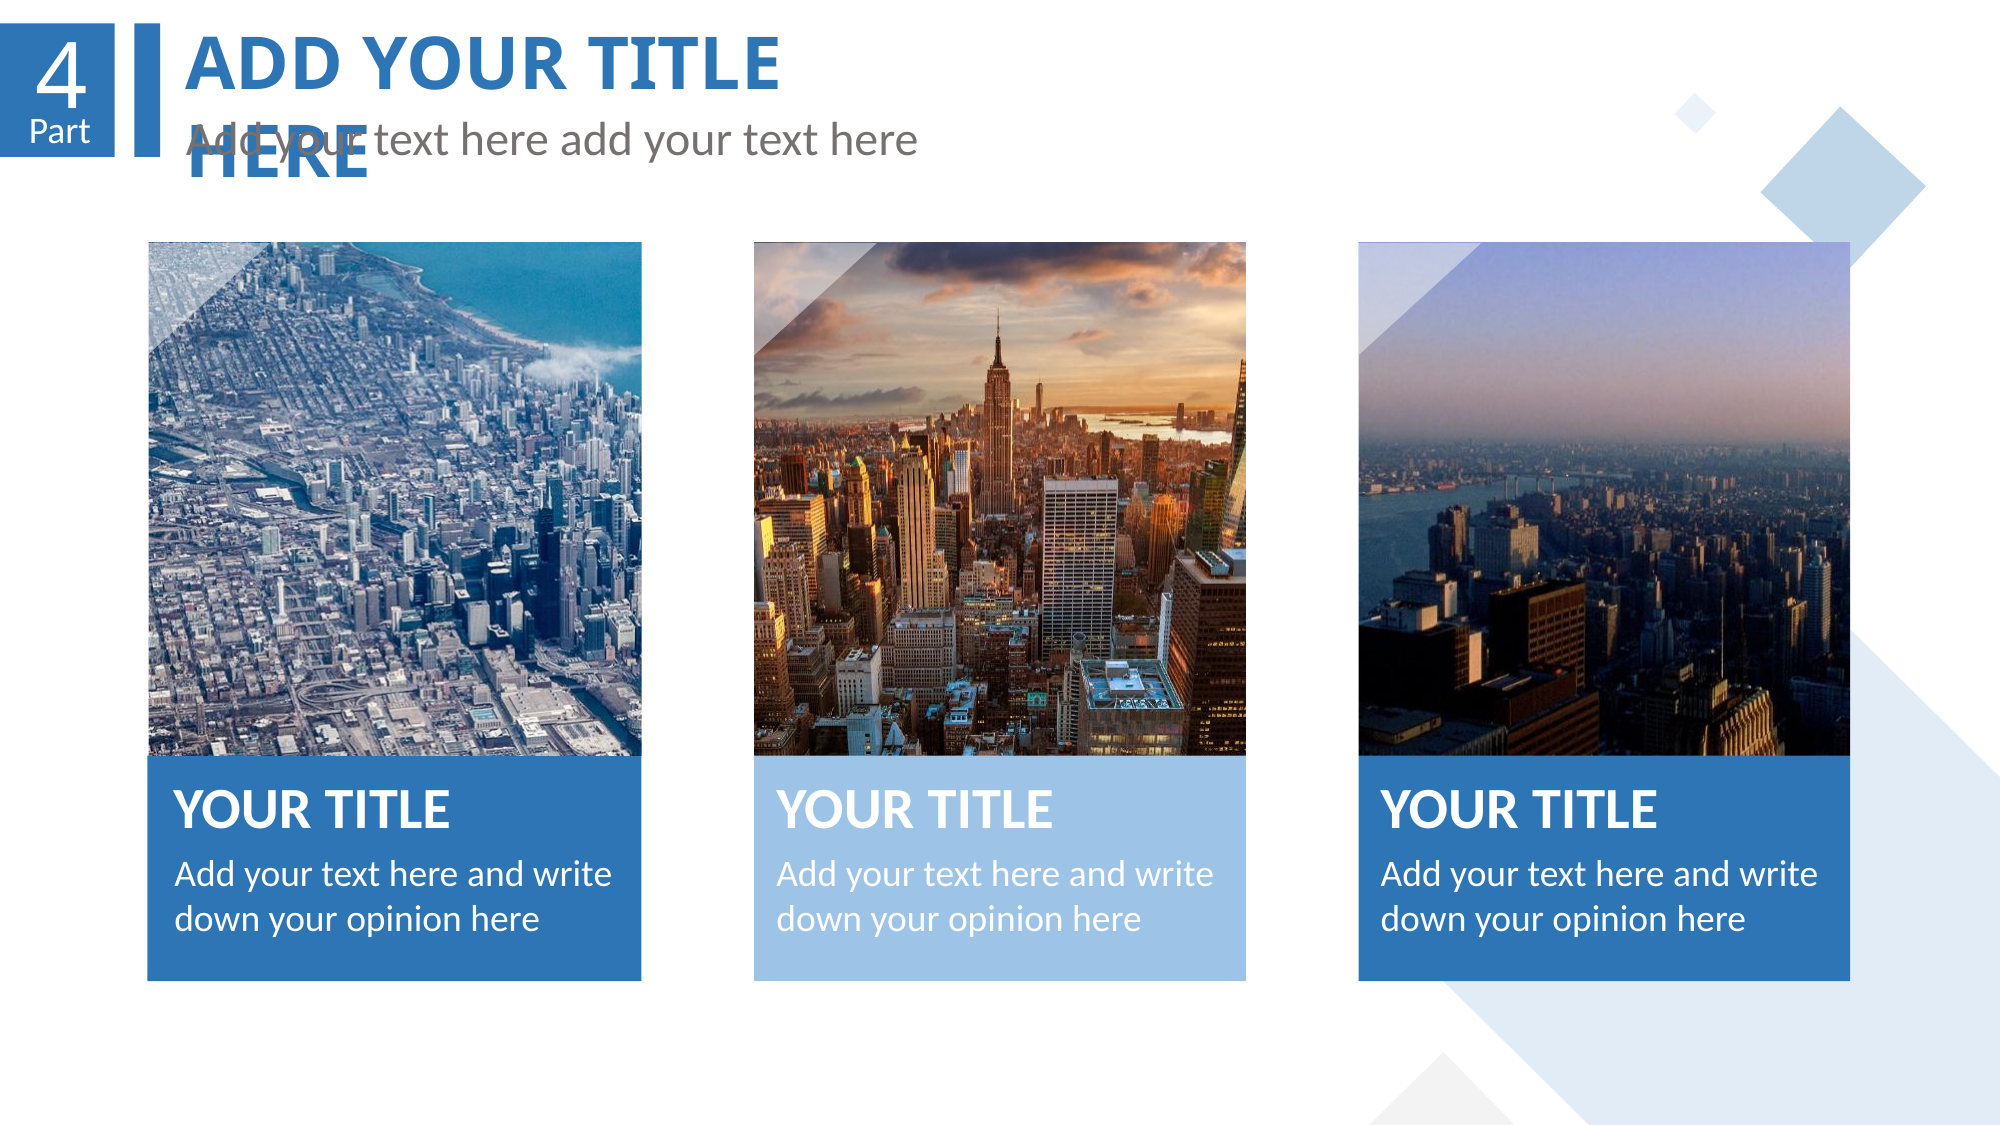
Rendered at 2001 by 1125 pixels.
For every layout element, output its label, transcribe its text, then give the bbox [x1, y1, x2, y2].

picture [148, 242, 642, 756]
text_box [753, 755, 1247, 982]
text_box YOUR TITLE [761, 762, 1076, 841]
text_box Add your text here and write down your opinion here [761, 841, 1233, 947]
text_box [1332, 98, 2000, 1125]
picture [754, 242, 1246, 756]
text_box Add your text here and write down your opinion here [159, 841, 631, 947]
picture [1358, 242, 1851, 756]
text_box [146, 755, 642, 982]
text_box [0, 9, 967, 177]
text_box YOUR TITLE [158, 762, 473, 848]
